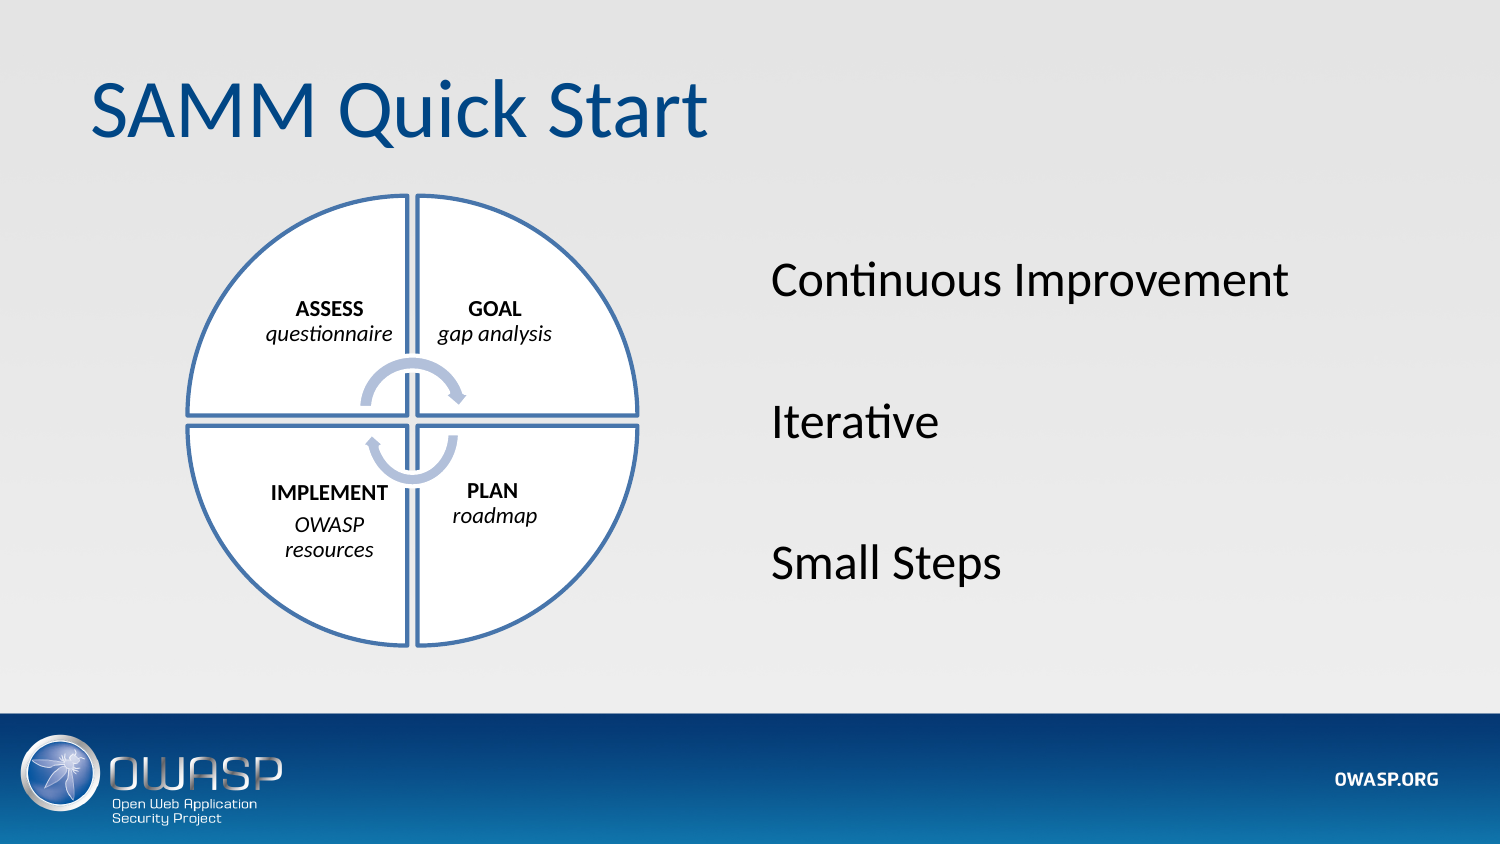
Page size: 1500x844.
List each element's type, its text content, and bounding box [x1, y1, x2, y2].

title SAMM Quick Start [75, 33, 1425, 175]
picture [0, 0, 1500, 844]
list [37, 166, 787, 675]
text_box Continuous Improvement Iterative Small Steps [712, 240, 1500, 749]
